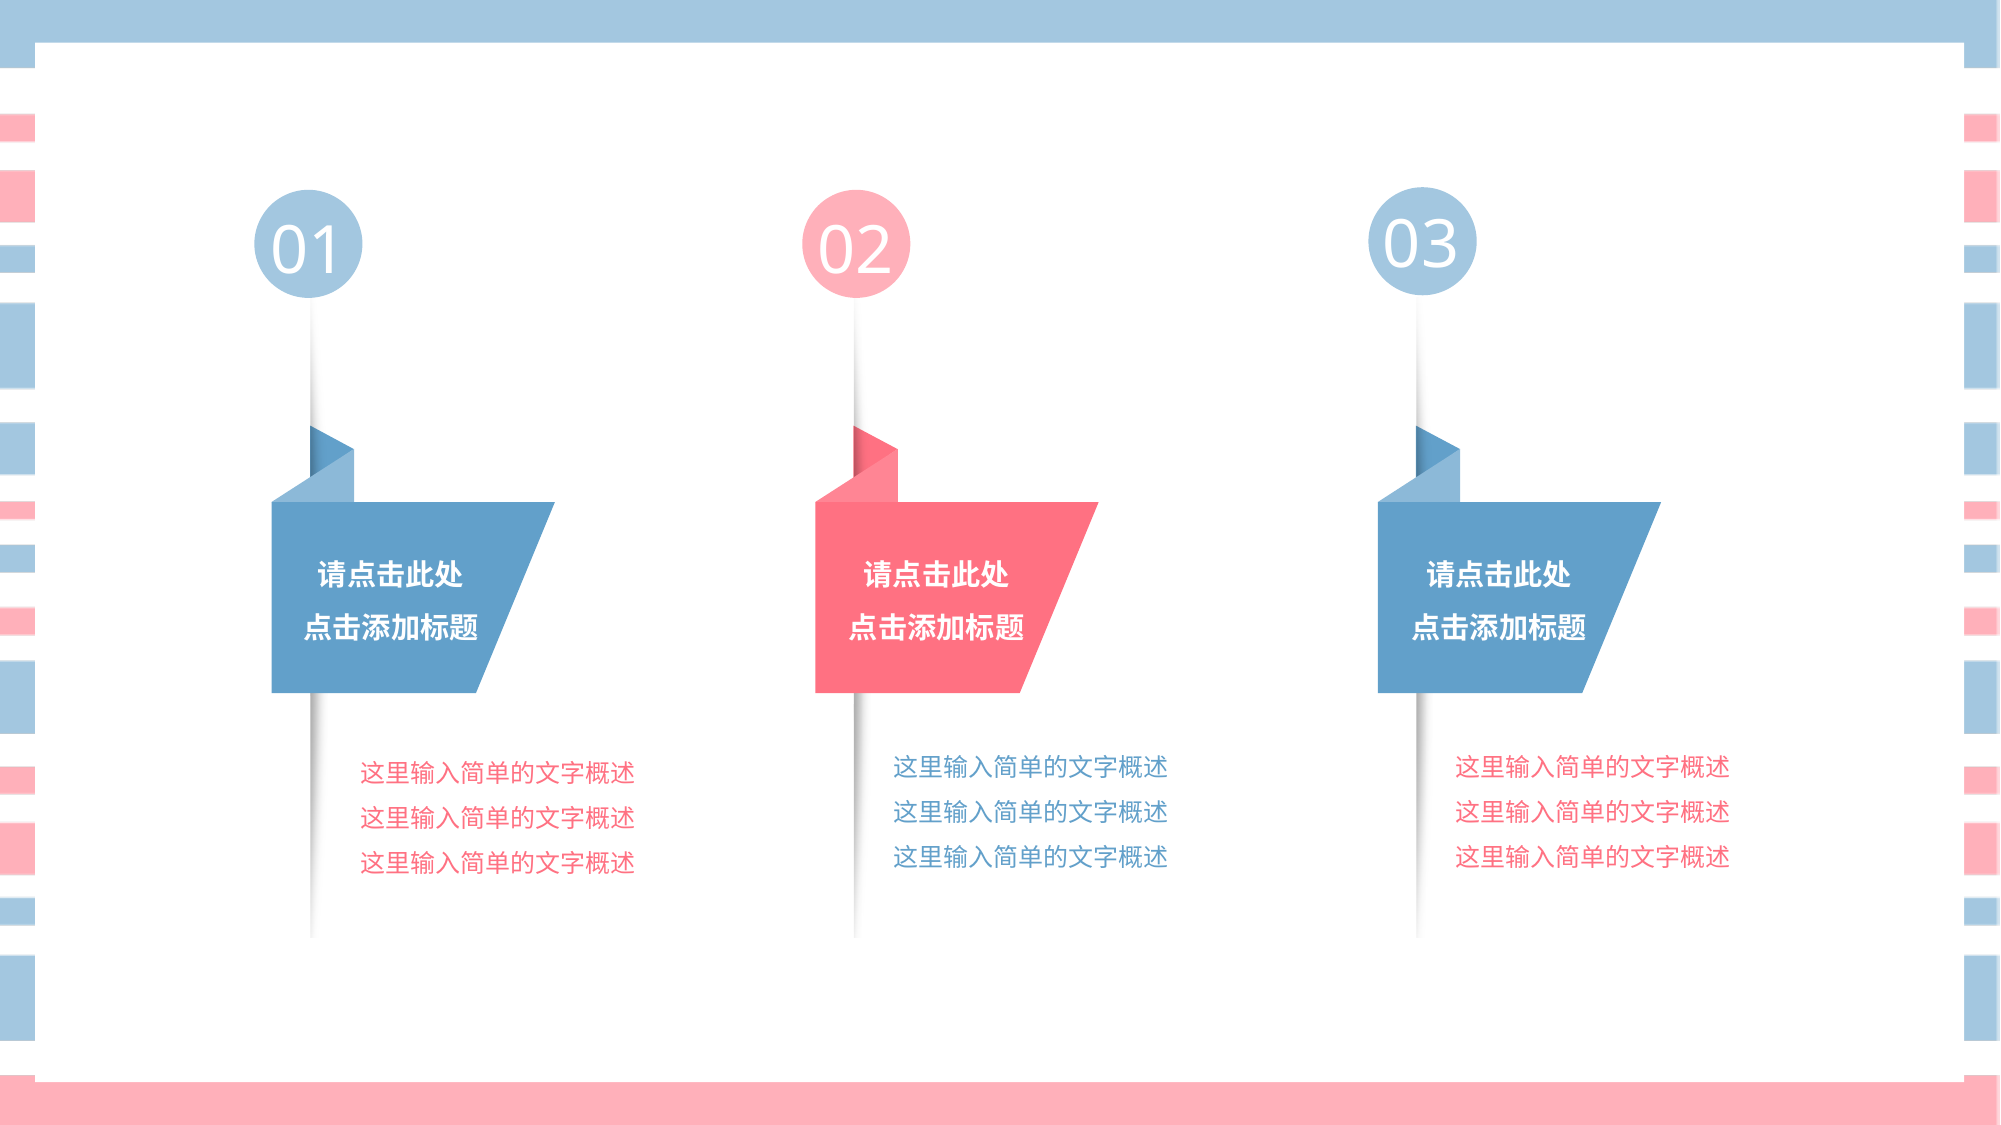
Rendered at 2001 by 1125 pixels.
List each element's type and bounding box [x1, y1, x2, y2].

text_box [254, 189, 363, 299]
picture [0, 0, 2000, 1125]
text_box [801, 189, 911, 299]
text_box [1368, 186, 1477, 296]
